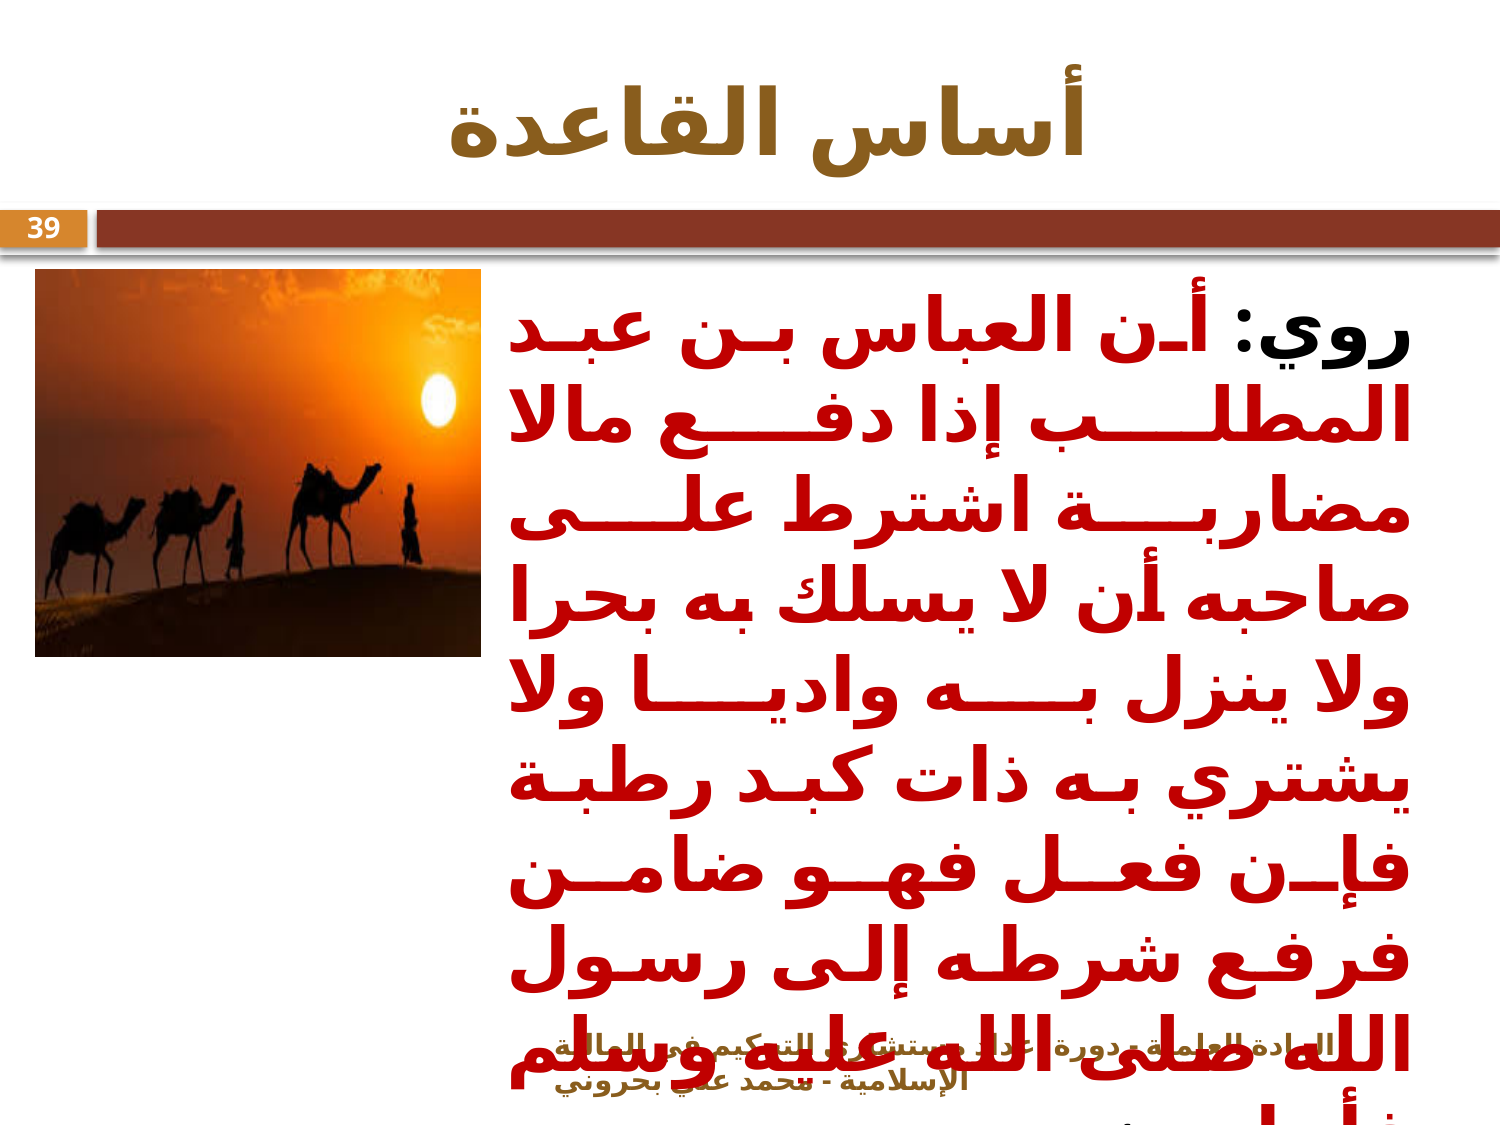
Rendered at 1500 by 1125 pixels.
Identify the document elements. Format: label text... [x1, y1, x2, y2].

picture [34, 269, 481, 657]
slide_number 39 [0, 208, 88, 249]
title أساس القاعدة [100, 37, 1438, 200]
text_box روي: أن العباس بن عبد المطلب إذا دفع مالا مضاربة اشترط على صاحبه أن لا يسلك به بحرا ولا ينزل به واديا ولا يشتري به ذات كبد رطبة فإن فعل فهو ضامن فرفع شرطه إلى رسول الله صلى الله عليه وسلم فأجازه (أخرجه البهيقي في السنن الكبرى 6/111.) [492, 269, 1430, 1125]
